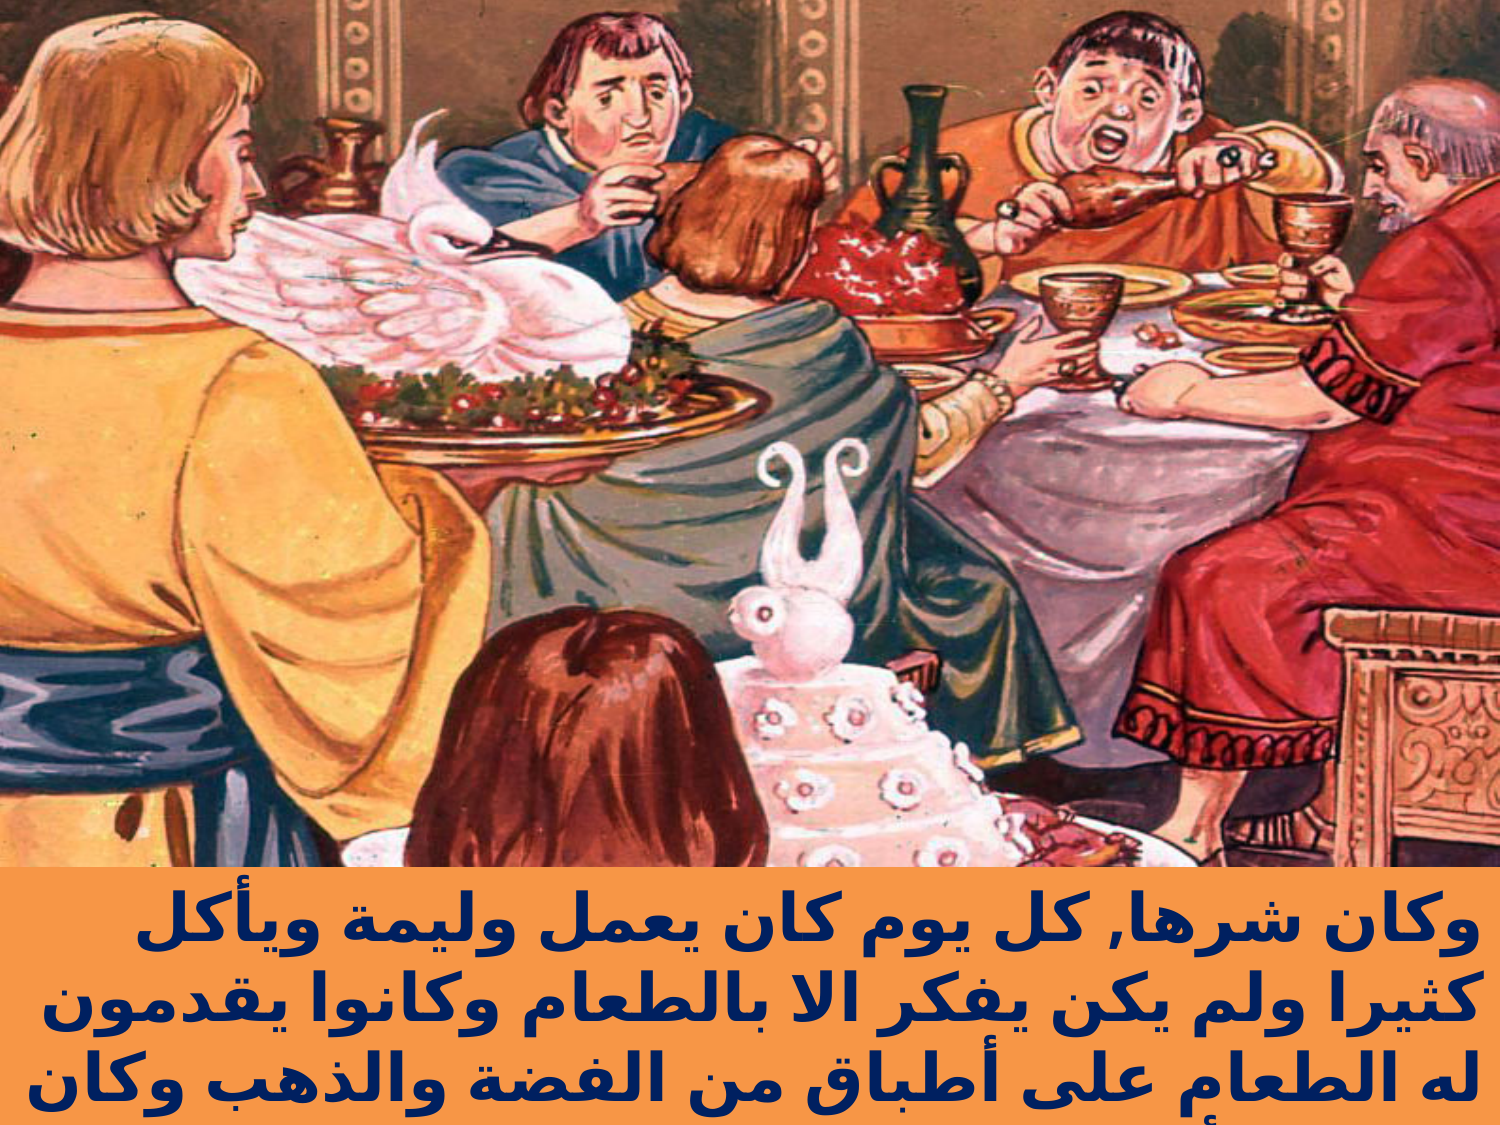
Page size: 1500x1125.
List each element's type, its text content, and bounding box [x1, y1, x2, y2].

picture [0, 0, 1500, 868]
text_box وكان شرها, كل يوم كان يعمل وليمة ويأكل كثيرا ولم يكن يفكر الا بالطعام وكانوا يقدمون له الطعام على أطباق من الفضة والذهب وكان يبذر كل أمواله على طعامه [0, 876, 1500, 1125]
